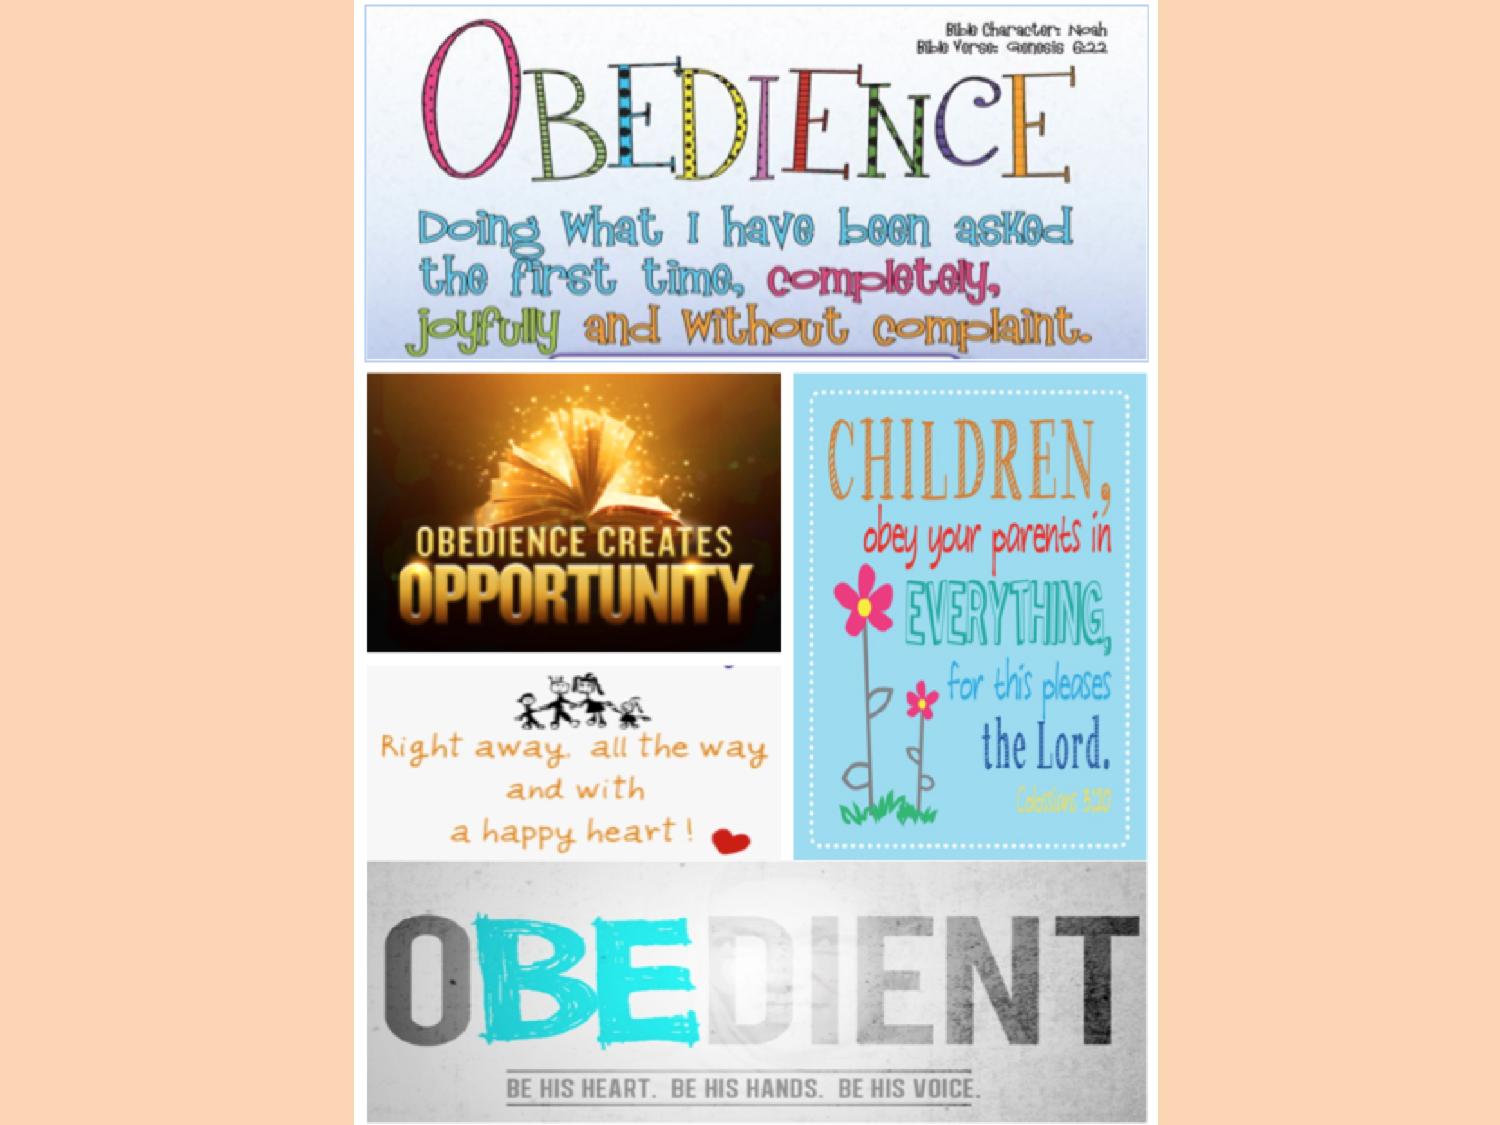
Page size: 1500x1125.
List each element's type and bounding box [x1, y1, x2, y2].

picture [354, 0, 1159, 1125]
